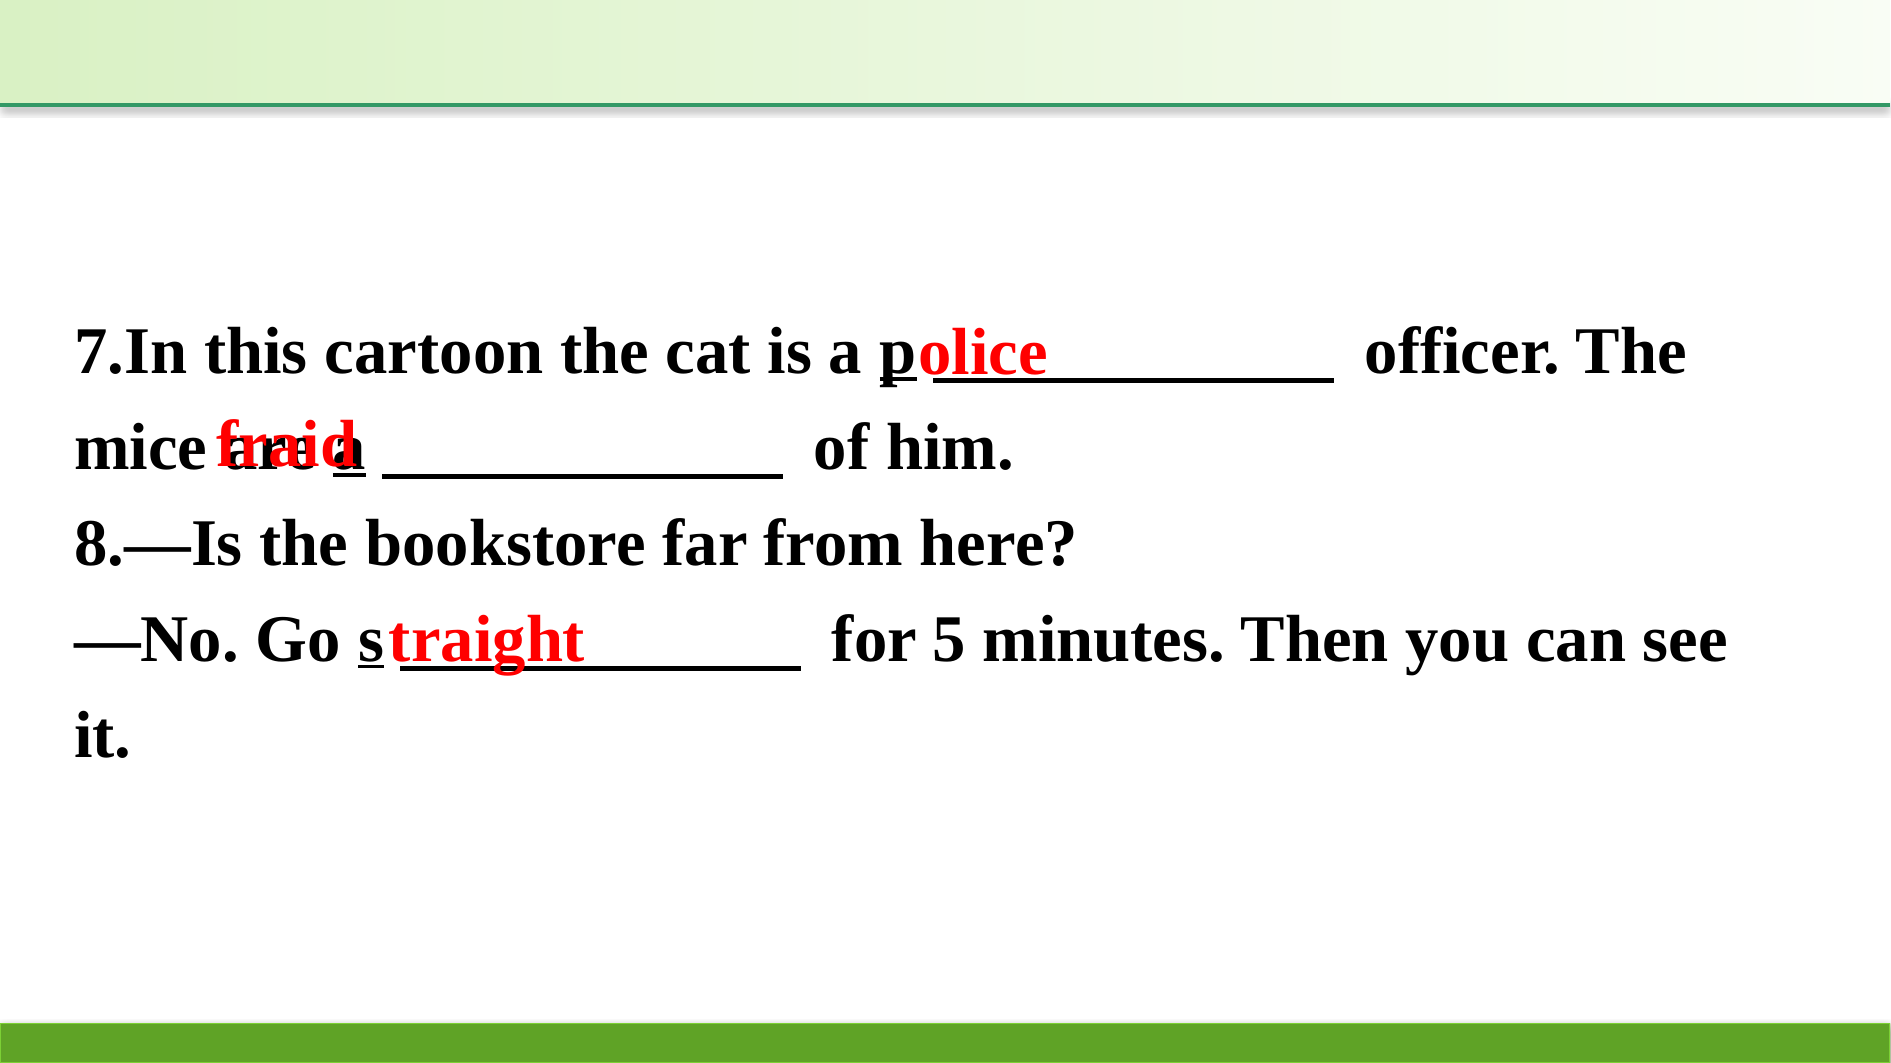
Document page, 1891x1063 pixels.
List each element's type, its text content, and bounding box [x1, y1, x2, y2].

text_box 7.In this cartoon the cat is a p officer. The mice are a of him. 8.—Is the bookstore far from here? —No. Go s for 5 minutes. Then you can see it. [59, 283, 1833, 778]
text_box olice [903, 284, 1064, 395]
text_box traight [374, 571, 618, 683]
text_box fraid [201, 376, 390, 488]
